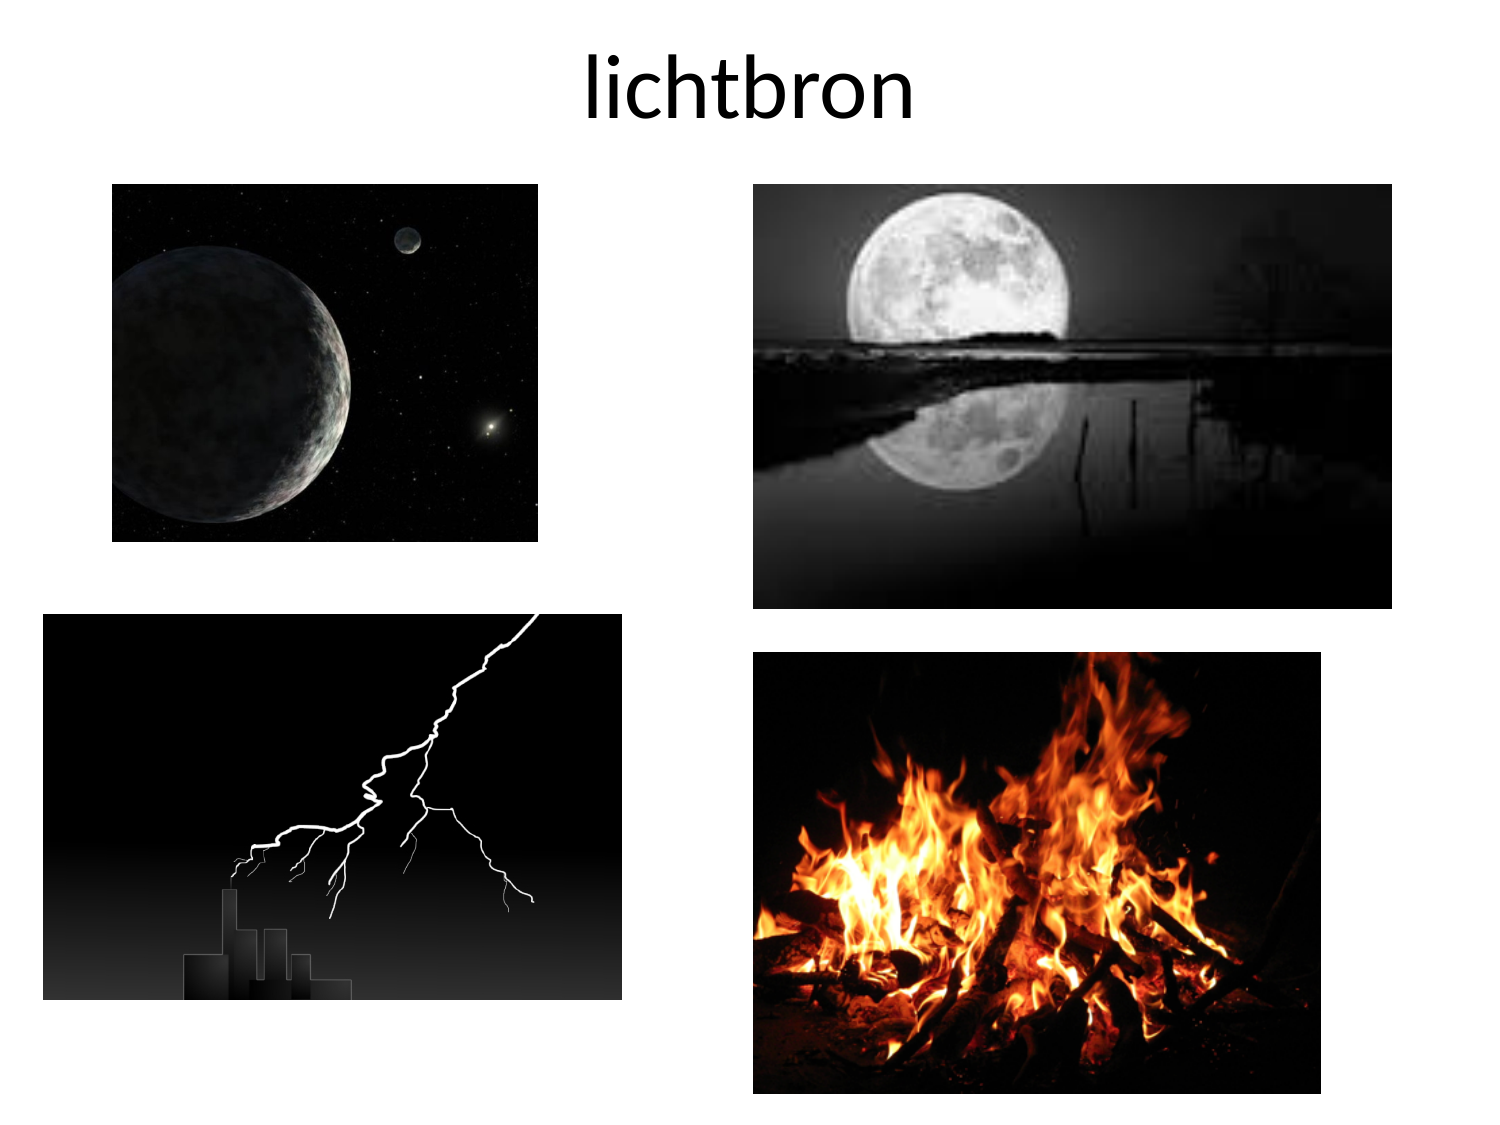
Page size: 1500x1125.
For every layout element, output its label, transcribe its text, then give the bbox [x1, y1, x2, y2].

picture [753, 184, 1392, 609]
picture [111, 183, 538, 542]
picture [753, 652, 1321, 1095]
text_box lichtbron [112, 19, 1388, 261]
picture [42, 613, 622, 1000]
